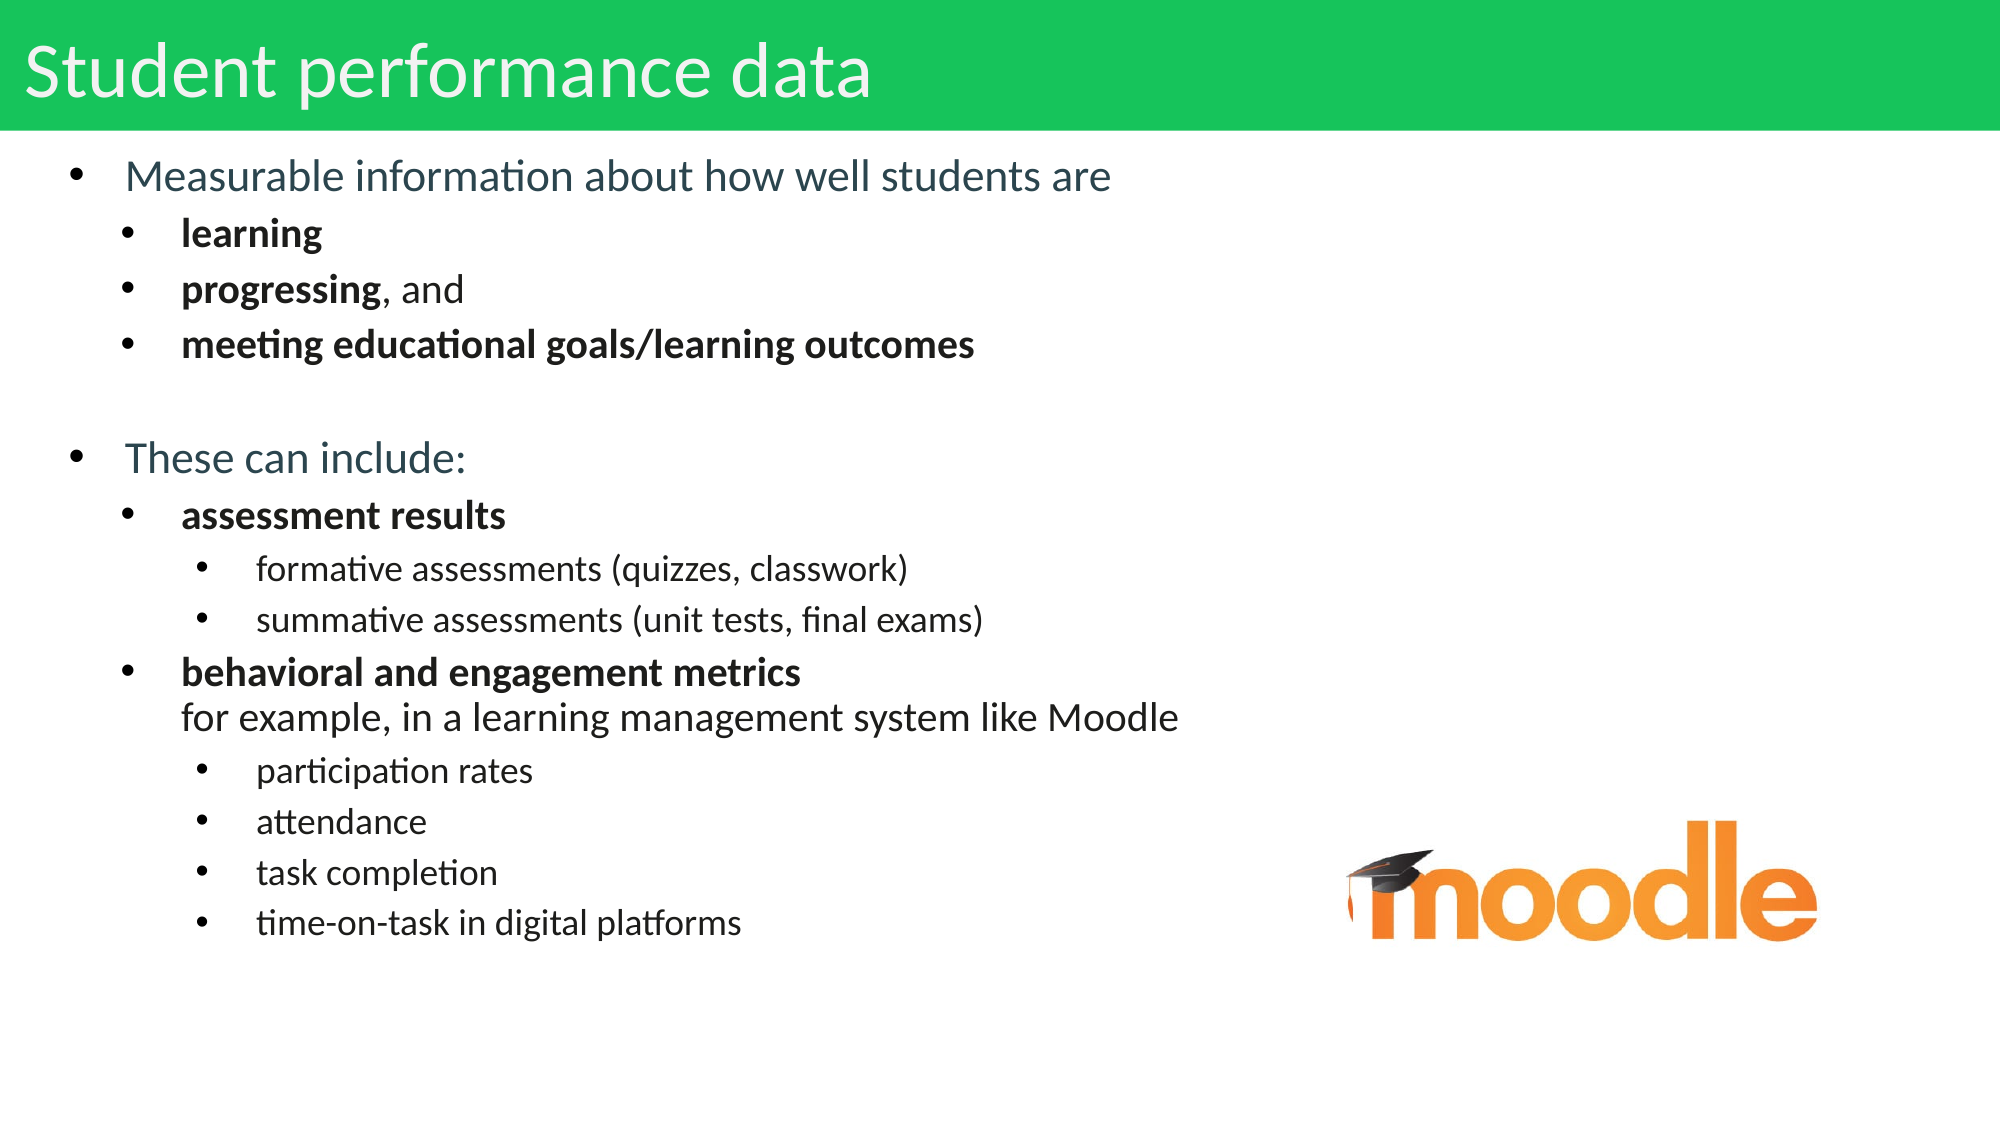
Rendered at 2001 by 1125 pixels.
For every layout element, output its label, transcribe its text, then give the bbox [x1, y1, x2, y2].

list Measurable information about how well students are learning progressing, and meeting educational goals/learning outcomes These can include: assessment results formative assessments (quizzes, classwork) summative assessments (unit tests, final exams) behavioral and engagement metrics for example, in a learning management system like Moodle participation rates attendance task completion time-on-task in digital platforms [16, 144, 1976, 1108]
picture [1256, 702, 1906, 1070]
title Student performance data [16, 13, 1976, 131]
